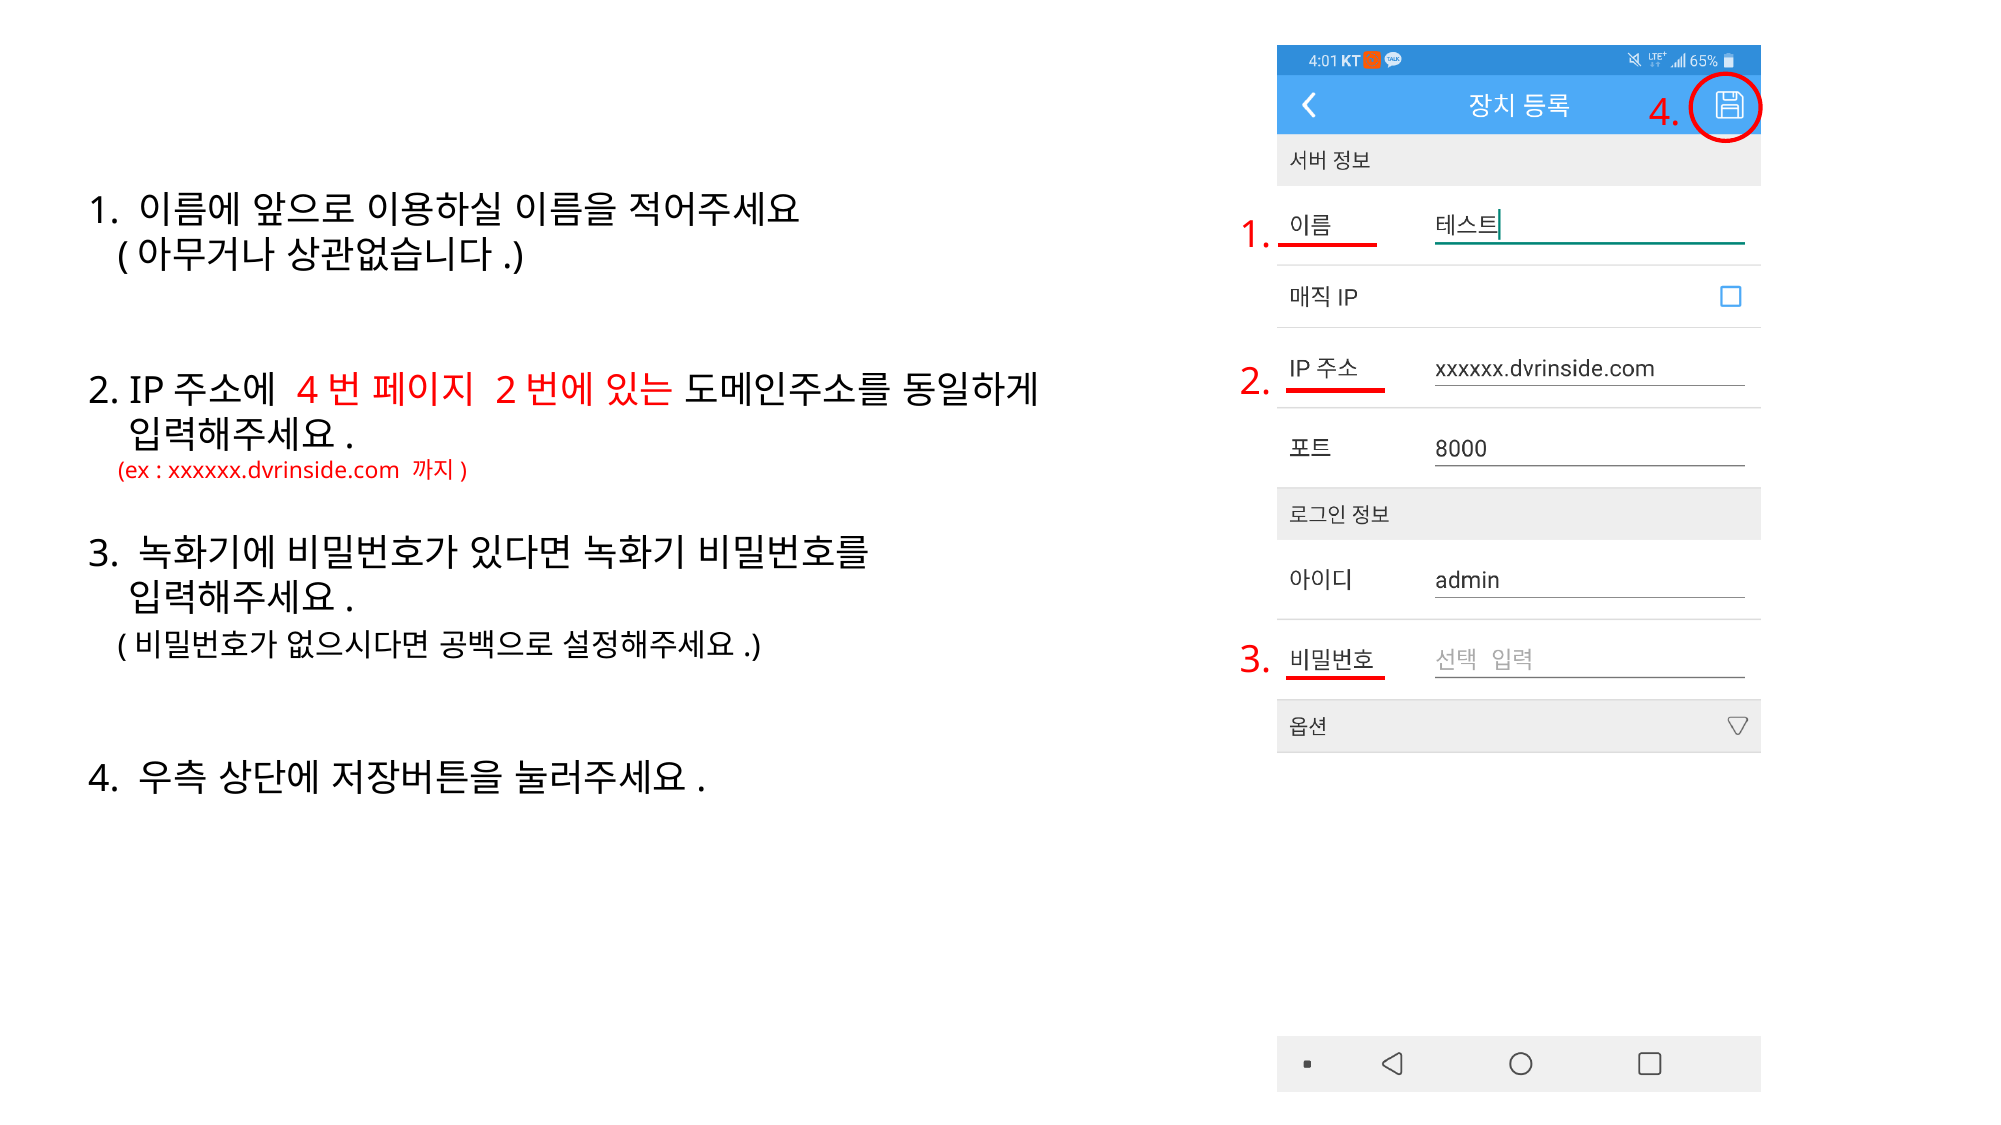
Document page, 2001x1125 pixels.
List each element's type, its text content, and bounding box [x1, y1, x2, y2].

text_box 3. [1224, 627, 1277, 688]
picture [1277, 45, 1761, 1092]
text_box 1. 이름에 앞으로 이용하실 이름을 적어주세요 (아무거나 상관없습니다.) 2. IP주소에 4번 페이지 2번에 있는 도메인주소를 동일하게 입력해주세요. (ex : xxxxxx.dvrinside.com 까지) 3. 녹화기에 비밀번호가 있다면 녹화기 비밀번호를 입력해주세요. (비밀번호가 없으시다면 공백으로 설정해주세요.) 4. 우측 상단에 저장버튼을 눌러주세요. [73, 178, 1127, 806]
text_box 1. [1224, 202, 1277, 263]
text_box 2. [1224, 349, 1277, 409]
